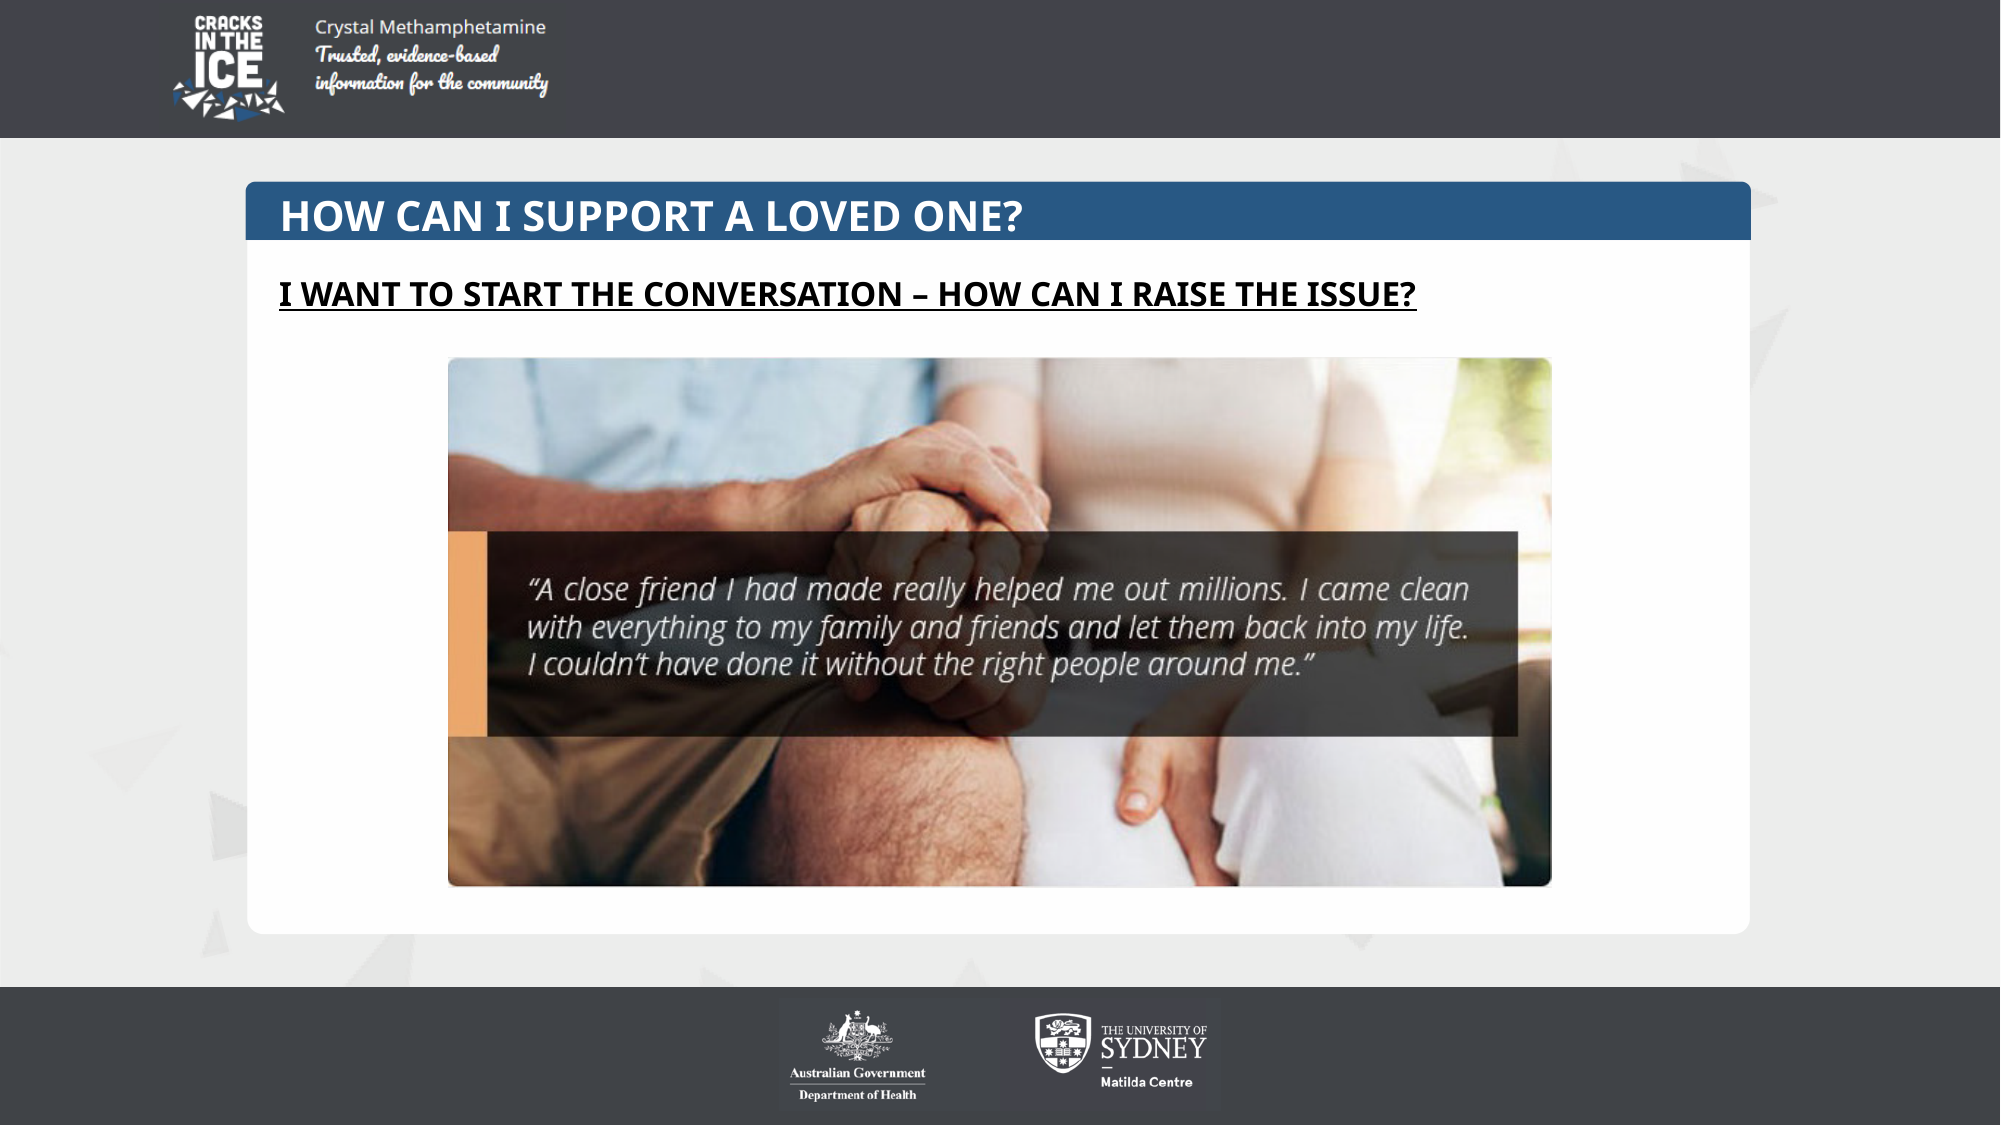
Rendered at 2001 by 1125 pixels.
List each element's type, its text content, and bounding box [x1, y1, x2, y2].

title HOW CAN I SUPPORT A LOVED ONE? [264, 180, 1765, 248]
text_box I WANT TO START THE CONVERSATION – HOW CAN I RAISE THE ISSUE? [264, 265, 1743, 321]
picture [448, 357, 1552, 889]
picture [159, 3, 566, 134]
picture [779, 998, 1221, 1111]
